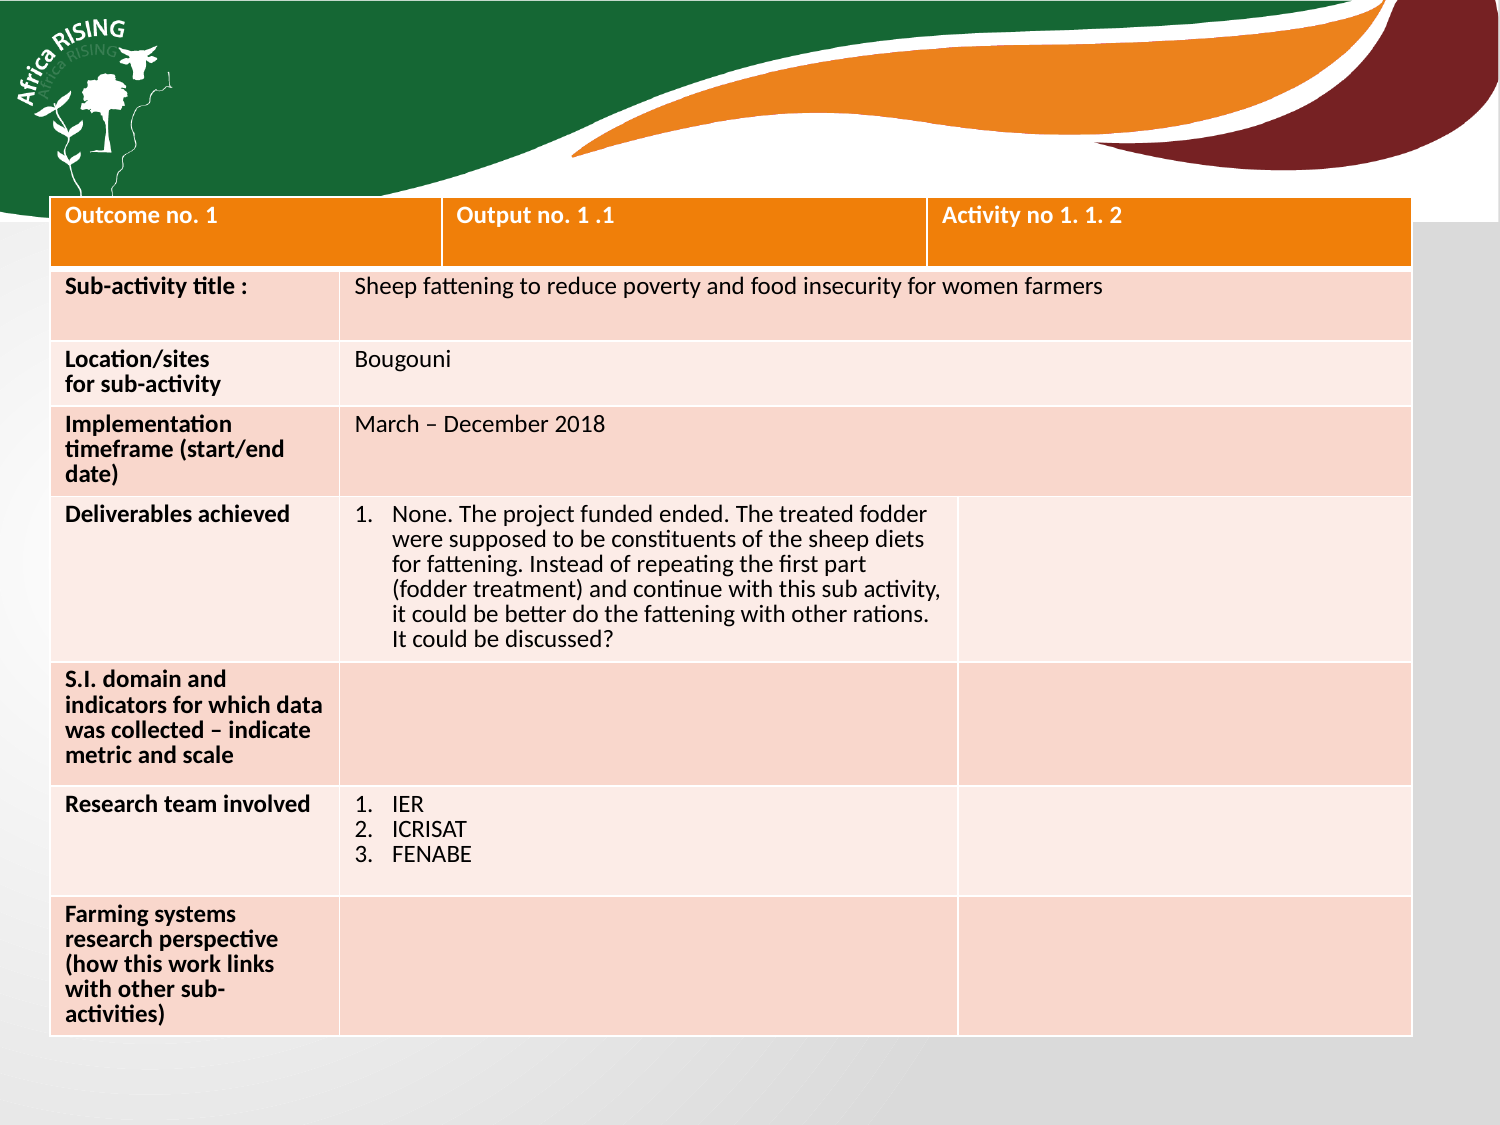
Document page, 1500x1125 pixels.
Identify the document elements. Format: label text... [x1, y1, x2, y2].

table_header Outcome no. 1 [51, 198, 441, 266]
table_cell [959, 497, 1411, 661]
table_cell Research team involved [51, 787, 339, 895]
table_cell None. The project funded ended. The treated fodder were supposed to be constituents of the sheep diets for fattening. Instead of repeating the first part (fodder treatment) and continue with this sub activity, it could be better do the fattening with other rations. It could be discussed? [340, 497, 957, 661]
table_cell [340, 897, 957, 1035]
table_cell [959, 663, 1411, 785]
table_cell Sub-activity title : [51, 272, 339, 340]
table_cell IER ICRISAT FENABE [340, 787, 957, 895]
table_cell March – December 2018 [340, 407, 1411, 496]
table_cell [959, 897, 1411, 1035]
table_cell [959, 787, 1411, 895]
table_cell Sheep fattening to reduce poverty and food insecurity for women farmers [340, 272, 1411, 340]
table_cell Deliverables achieved [51, 497, 339, 661]
table_cell Implementation timeframe (start/end date) [51, 407, 339, 496]
table_cell Bougouni [340, 342, 1411, 405]
table_header Activity no 1. 1. 2 [928, 198, 1411, 266]
table_cell Farming systems research perspective (how this work links with other sub-activities) [51, 897, 339, 1035]
table_cell [340, 663, 957, 785]
table_cell Location/sites for sub-activity [51, 342, 339, 405]
table_cell S.I. domain and indicators for which data was collected – indicate metric and scale [51, 663, 339, 785]
picture [0, 0, 1499, 222]
table_header Output no. 1 .1 [443, 198, 926, 266]
